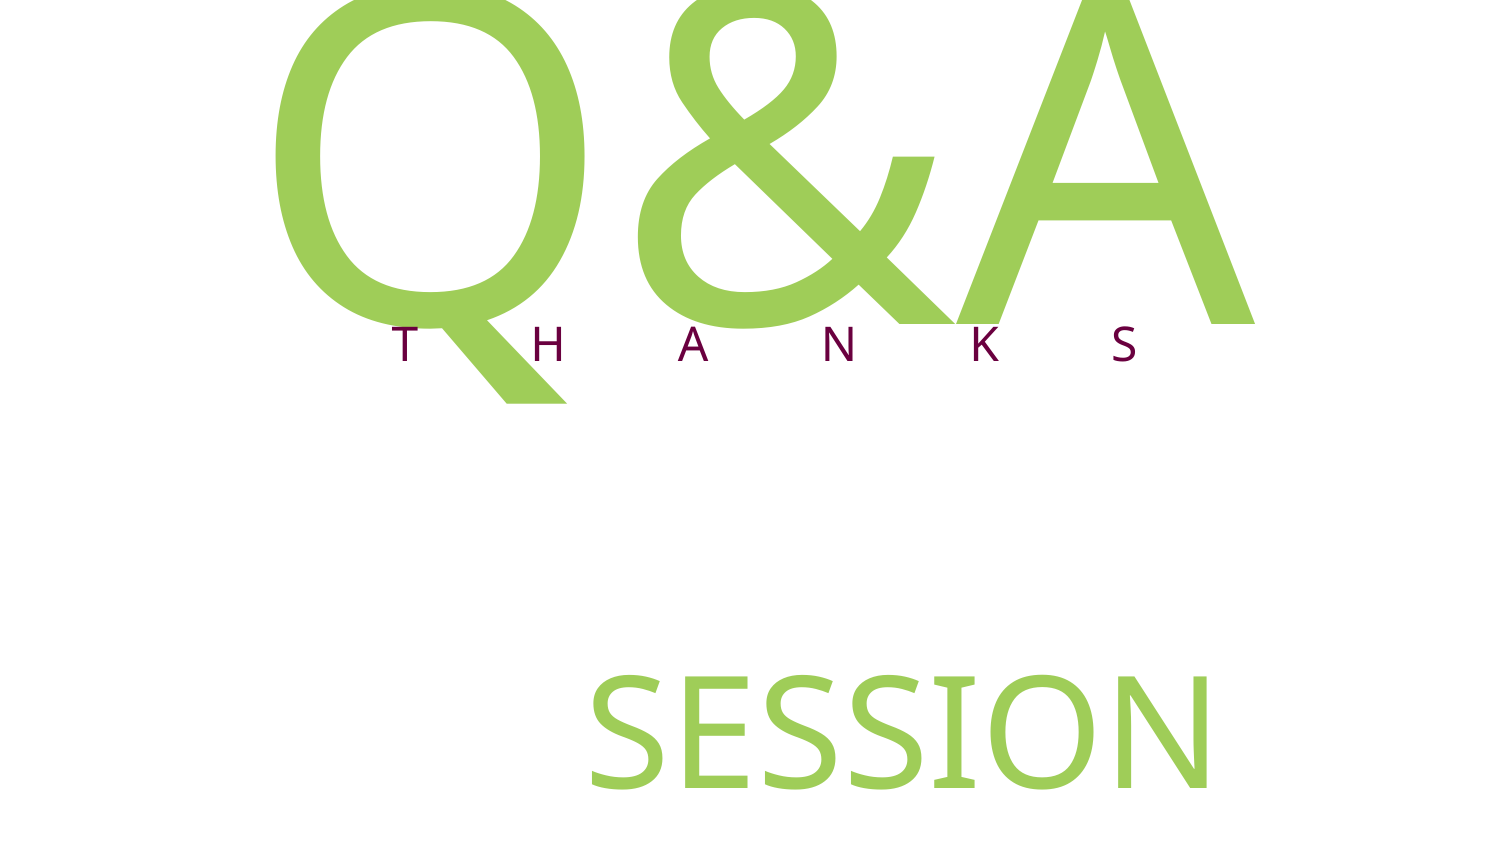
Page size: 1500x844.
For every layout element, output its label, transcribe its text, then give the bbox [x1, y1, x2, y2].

text_box SESSION [511, 476, 1296, 742]
text_box T H A N K S [367, 307, 1164, 378]
text_box [0, 0, 1500, 844]
text_box Q&A [170, 49, 1334, 396]
